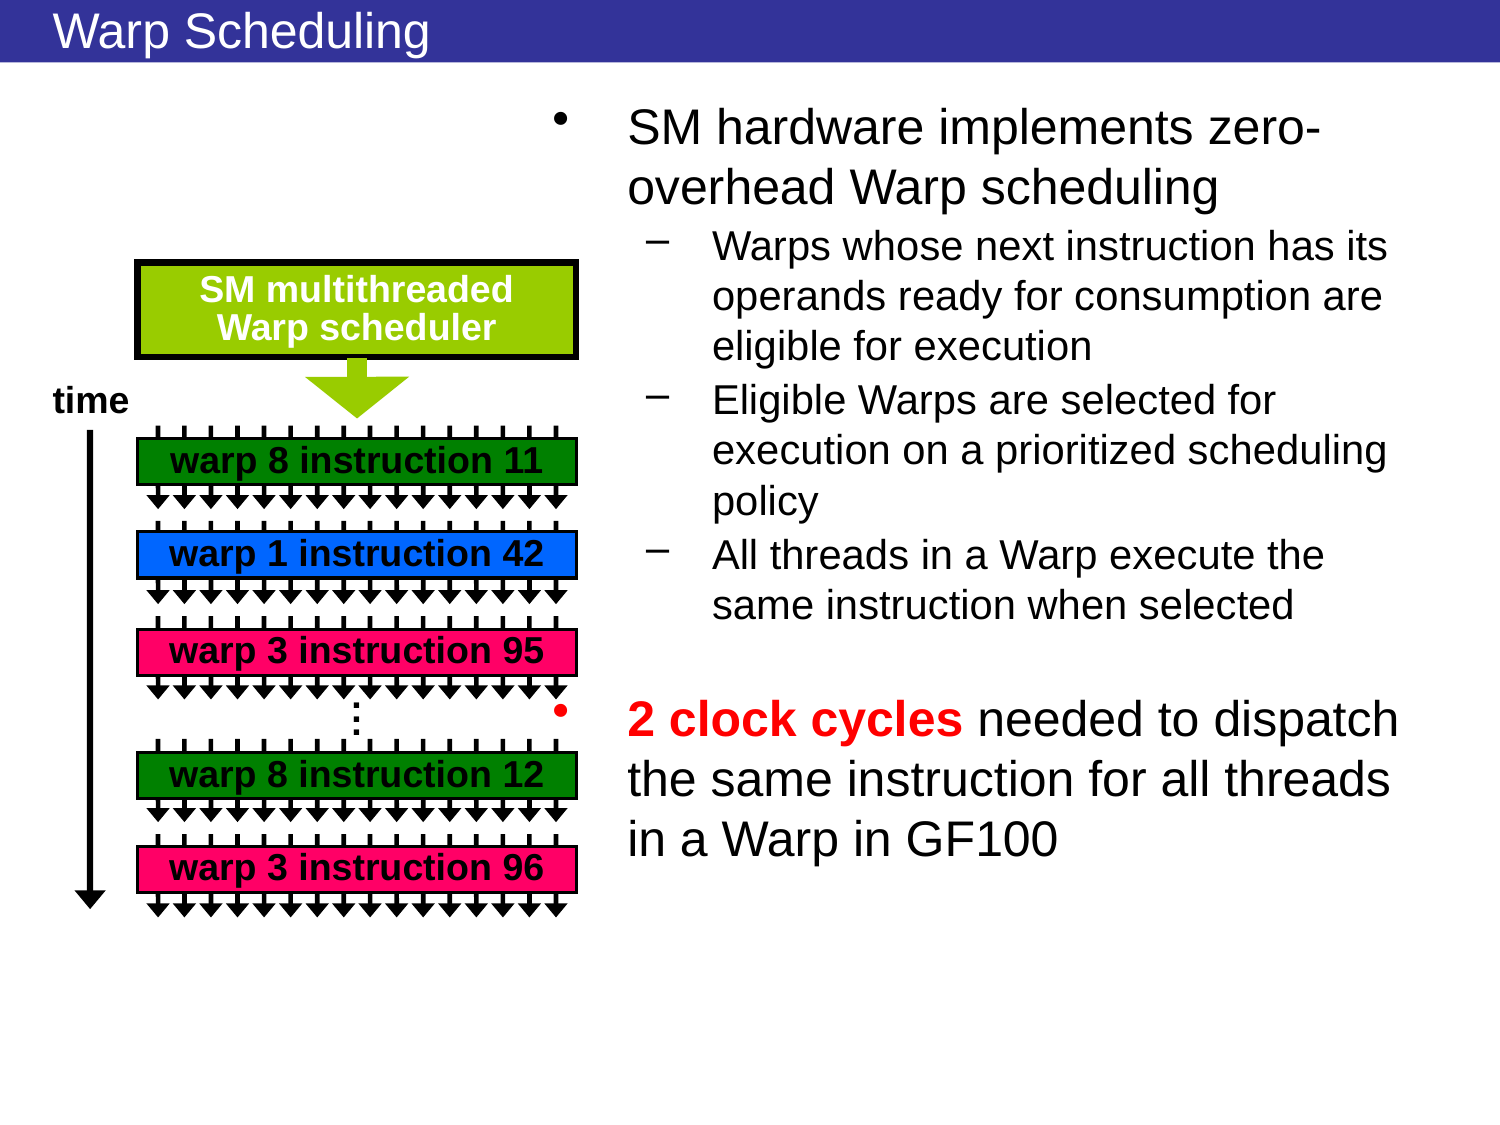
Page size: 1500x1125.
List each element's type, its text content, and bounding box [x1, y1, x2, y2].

text_box SM multithreaded Warp scheduler [137, 262, 577, 357]
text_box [137, 520, 577, 605]
text_box [346, 358, 368, 419]
text_box . . . [137, 713, 577, 723]
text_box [137, 833, 577, 918]
title Warp Scheduling [37, 7, 1426, 51]
text_box SM hardware implements zero-overhead Warp scheduling Warps whose next instruction has its operands ready for consumption are eligible for execution Eligible Warps are selected for execution on a prioritized scheduling policy All threads in a Warp execute the same instruction when selected 2 clock cycles needed to dispatch the same instruction for all threads in a Warp in GF100 [537, 87, 1415, 959]
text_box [137, 615, 577, 700]
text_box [137, 738, 577, 823]
text_box time [37, 376, 145, 429]
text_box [137, 425, 577, 510]
text_box [79, 429, 101, 910]
